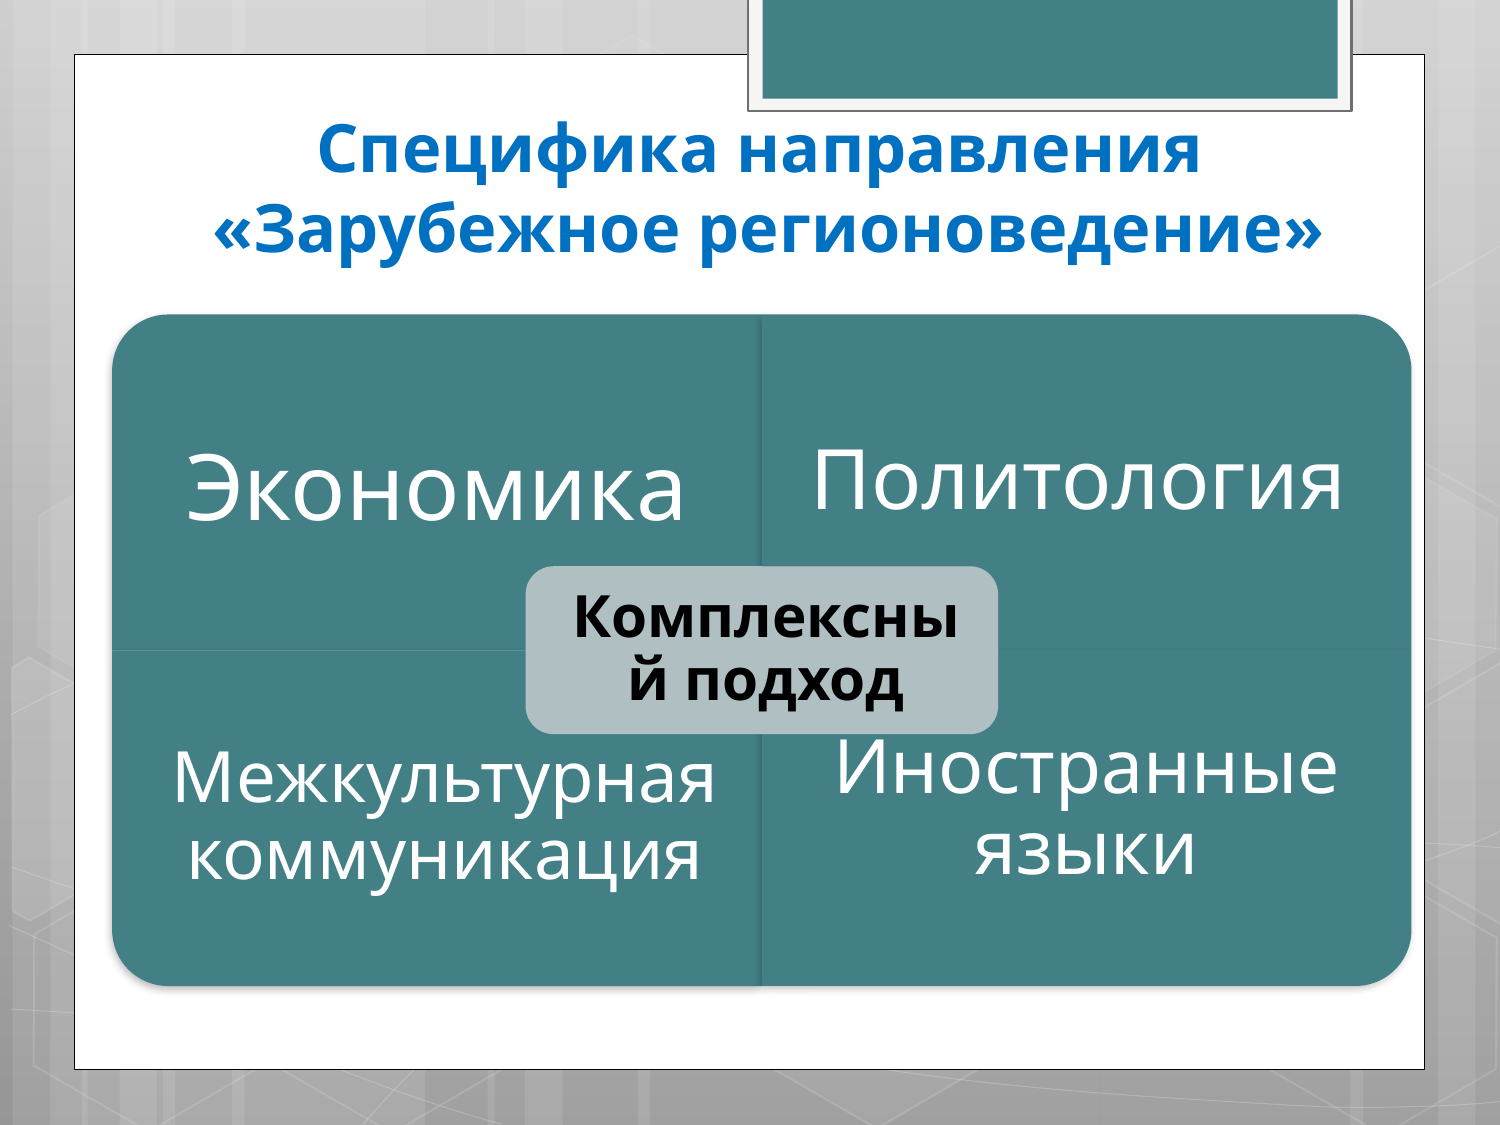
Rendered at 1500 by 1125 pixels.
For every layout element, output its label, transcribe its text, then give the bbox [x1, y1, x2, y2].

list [111, 314, 1412, 987]
title Специфика направления «Зарубежное регионоведение» [88, 90, 1449, 274]
